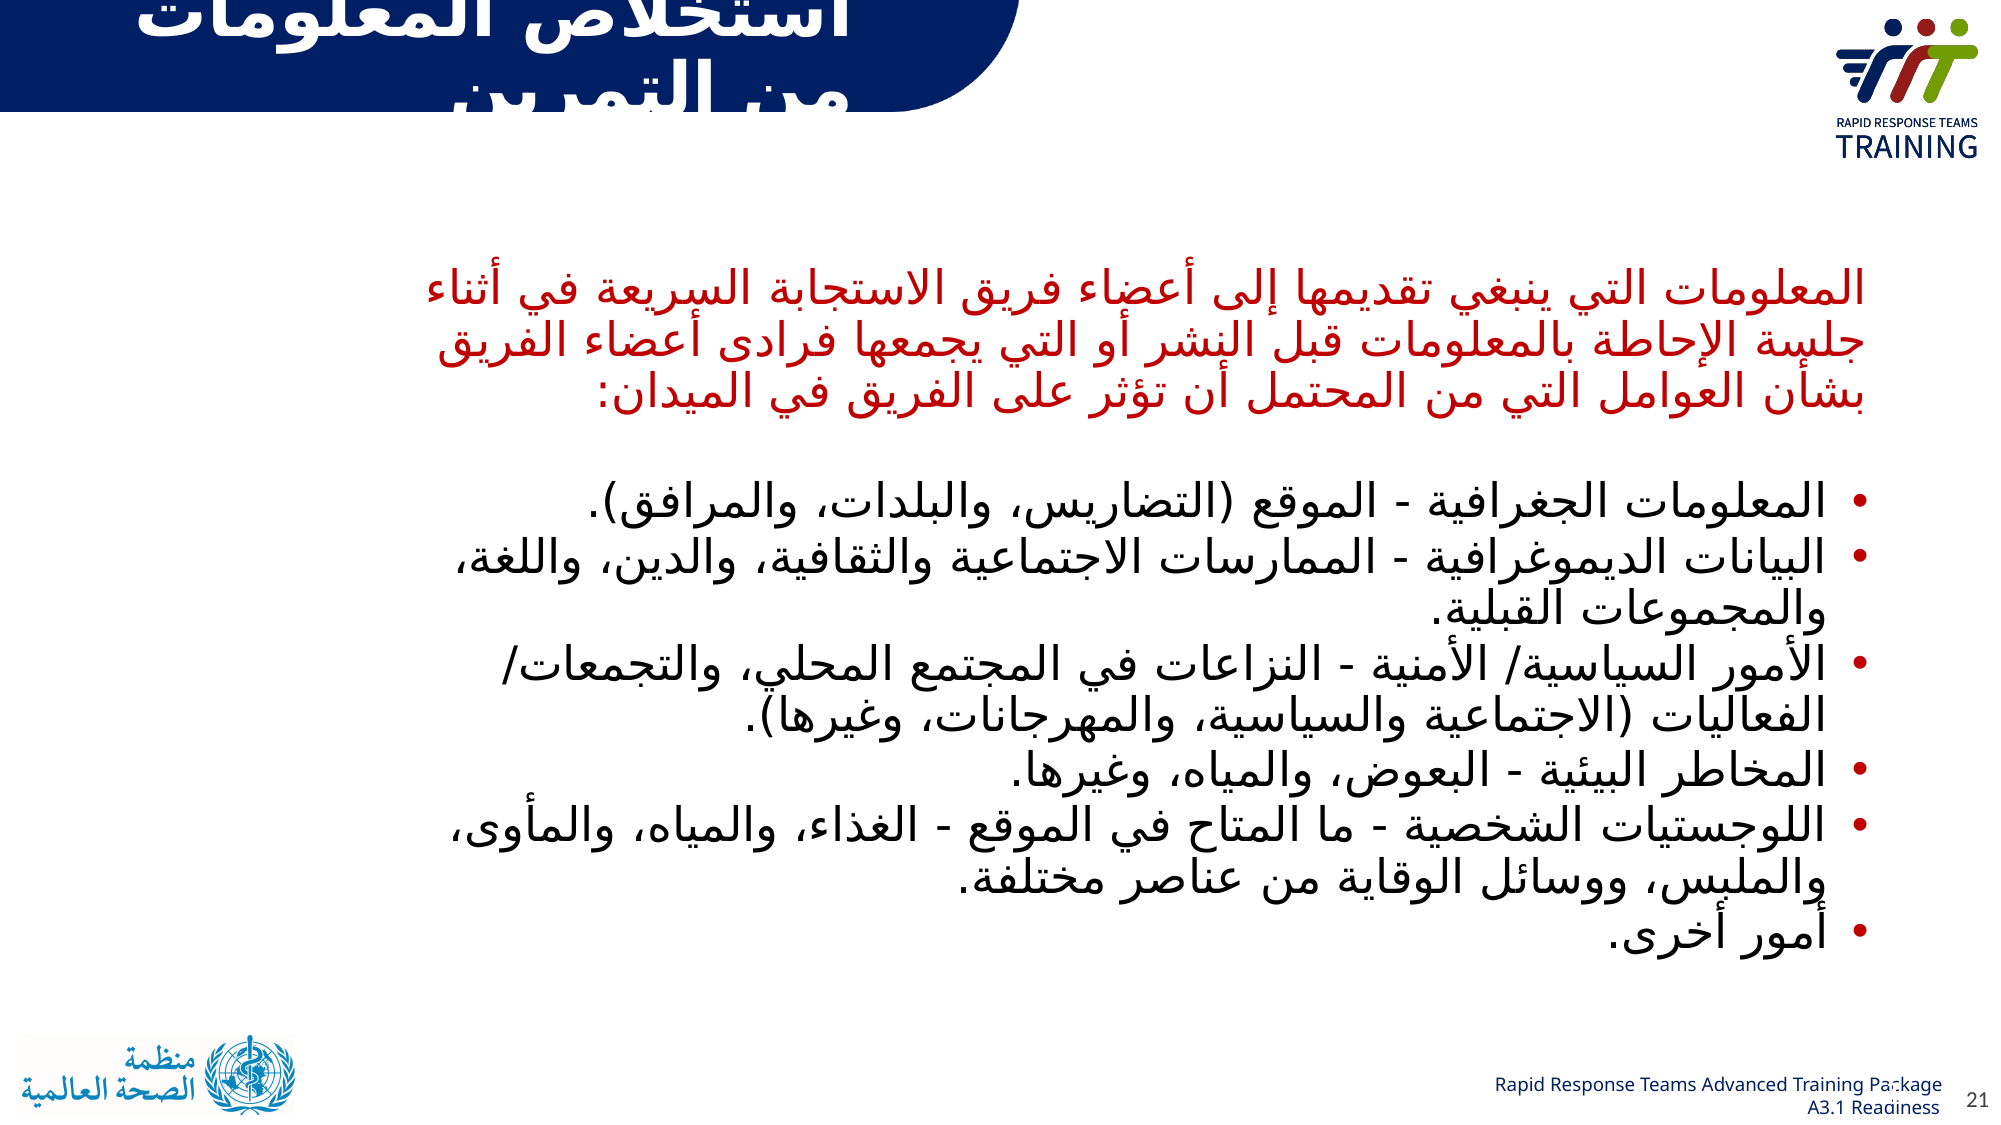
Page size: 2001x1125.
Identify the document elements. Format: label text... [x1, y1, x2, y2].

list المعلومات التي ينبغي تقديمها إلى أعضاء فريق الاستجابة السريعة في أثناء جلسة الإحاطة بالمعلومات قبل النشر أو التي يجمعها فرادى أعضاء الفريق بشأن العوامل التي من المحتمل أن تؤثر على الفريق في الميدان: المعلومات الجغرافية - الموقع (التضاريس، والبلدات، والمرافق). البيانات الديموغرافية - الممارسات الاجتماعية والثقافية، والدين، واللغة، والمجموعات القبلية. الأمور السياسية/ الأمنية - النزاعات في المجتمع المحلي، والتجمعات/ الفعاليات (الاجتماعية والسياسية، والمهرجانات، وغيرها). المخاطر البيئية - البعوض، والمياه، وغيرها. اللوجستيات الشخصية - ما المتاح في الموقع - الغذاء، والمياه، والمأوى، والملبس، ووسائل الوقاية من عناصر مختلفة. أمور أخرى. [322, 256, 1884, 1020]
slide_number 21 [1882, 1037, 1930, 1092]
picture [22, 1035, 295, 1115]
picture [252, 1050, 258, 1059]
picture [0, 0, 1020, 112]
picture [1835, 19, 1978, 167]
title استخلاص المعلومات من التمرين [33, 0, 862, 106]
